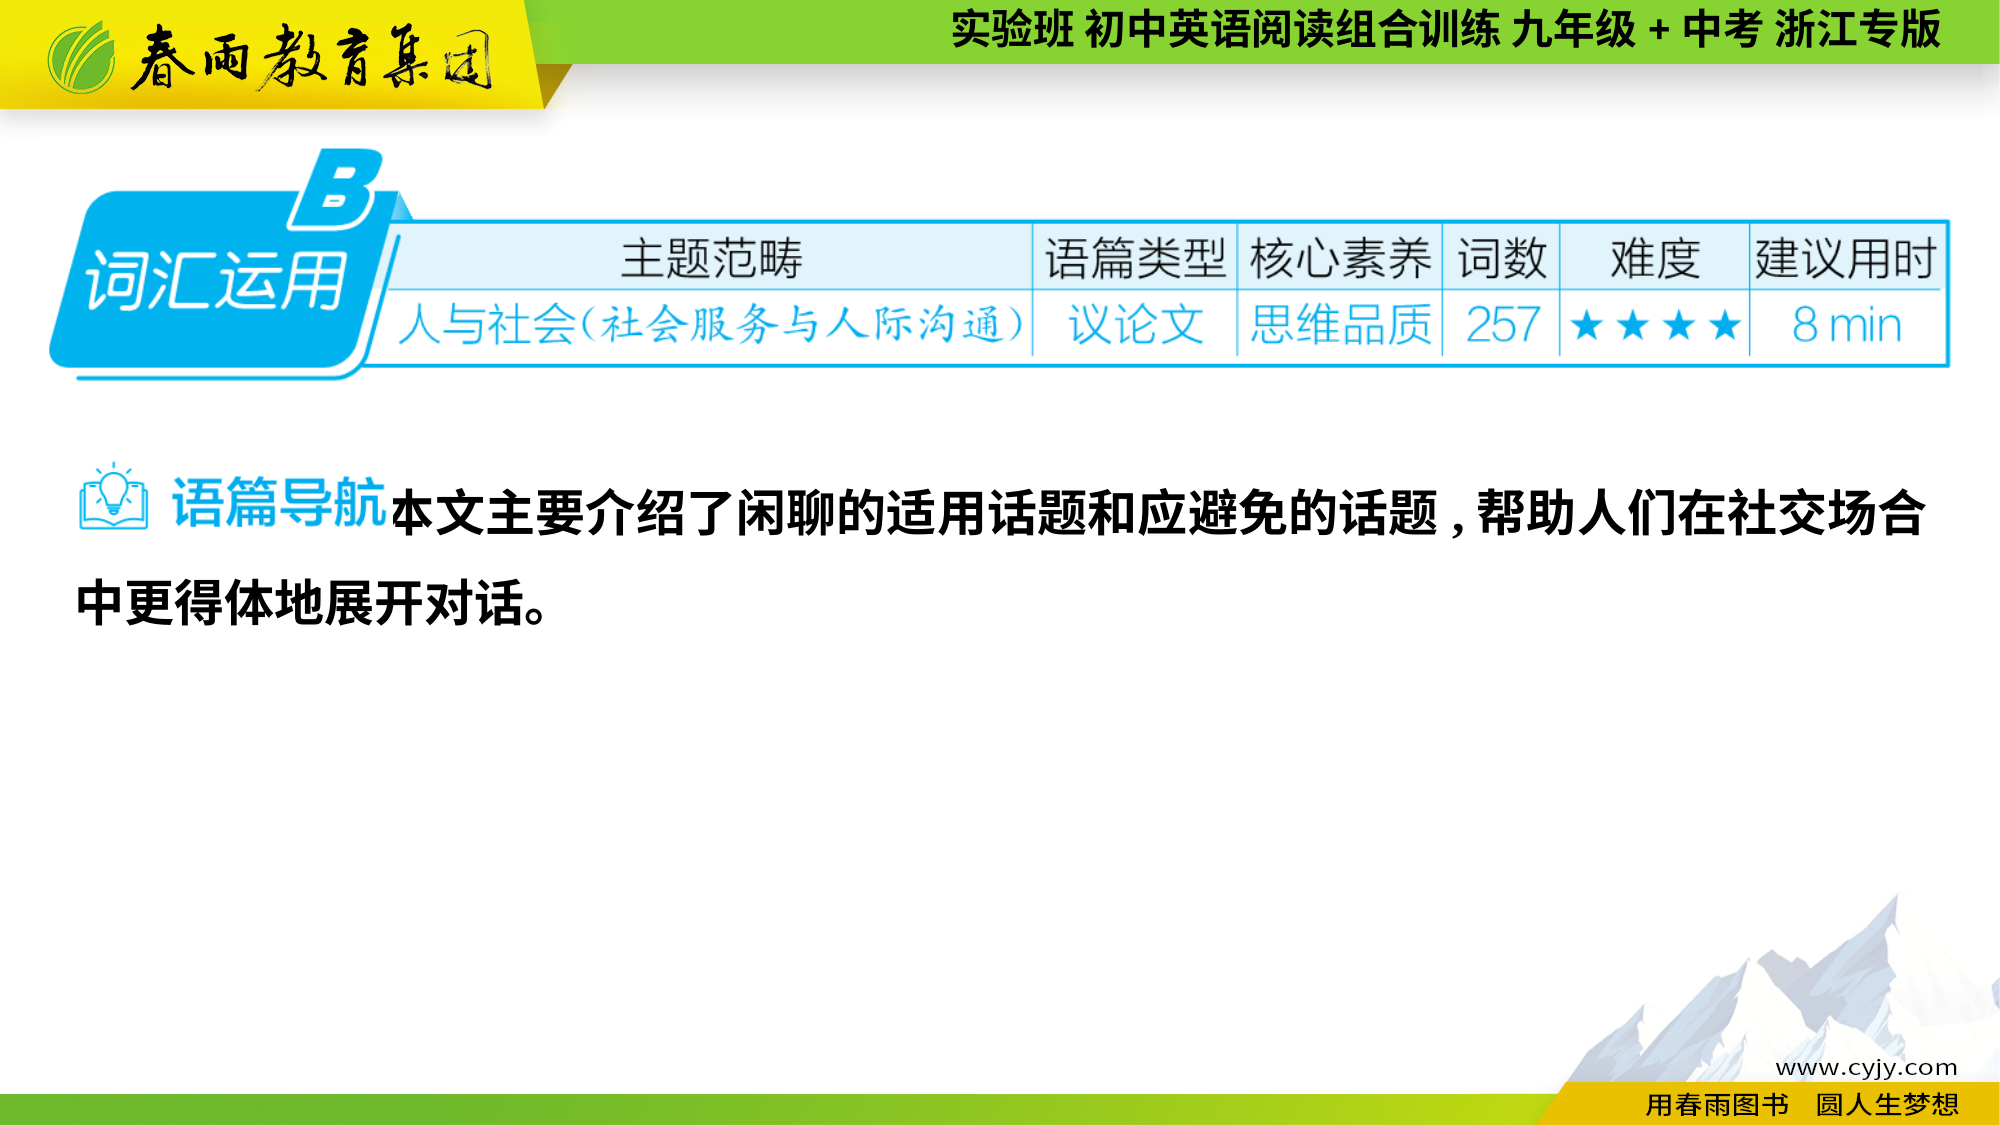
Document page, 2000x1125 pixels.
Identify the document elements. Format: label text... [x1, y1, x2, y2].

picture [0, 0, 2000, 1125]
list 本文主要介绍了闲聊的适用话题和应避免的话题,帮助人们在社交场合中更得体地展开对话。 [59, 444, 1944, 630]
